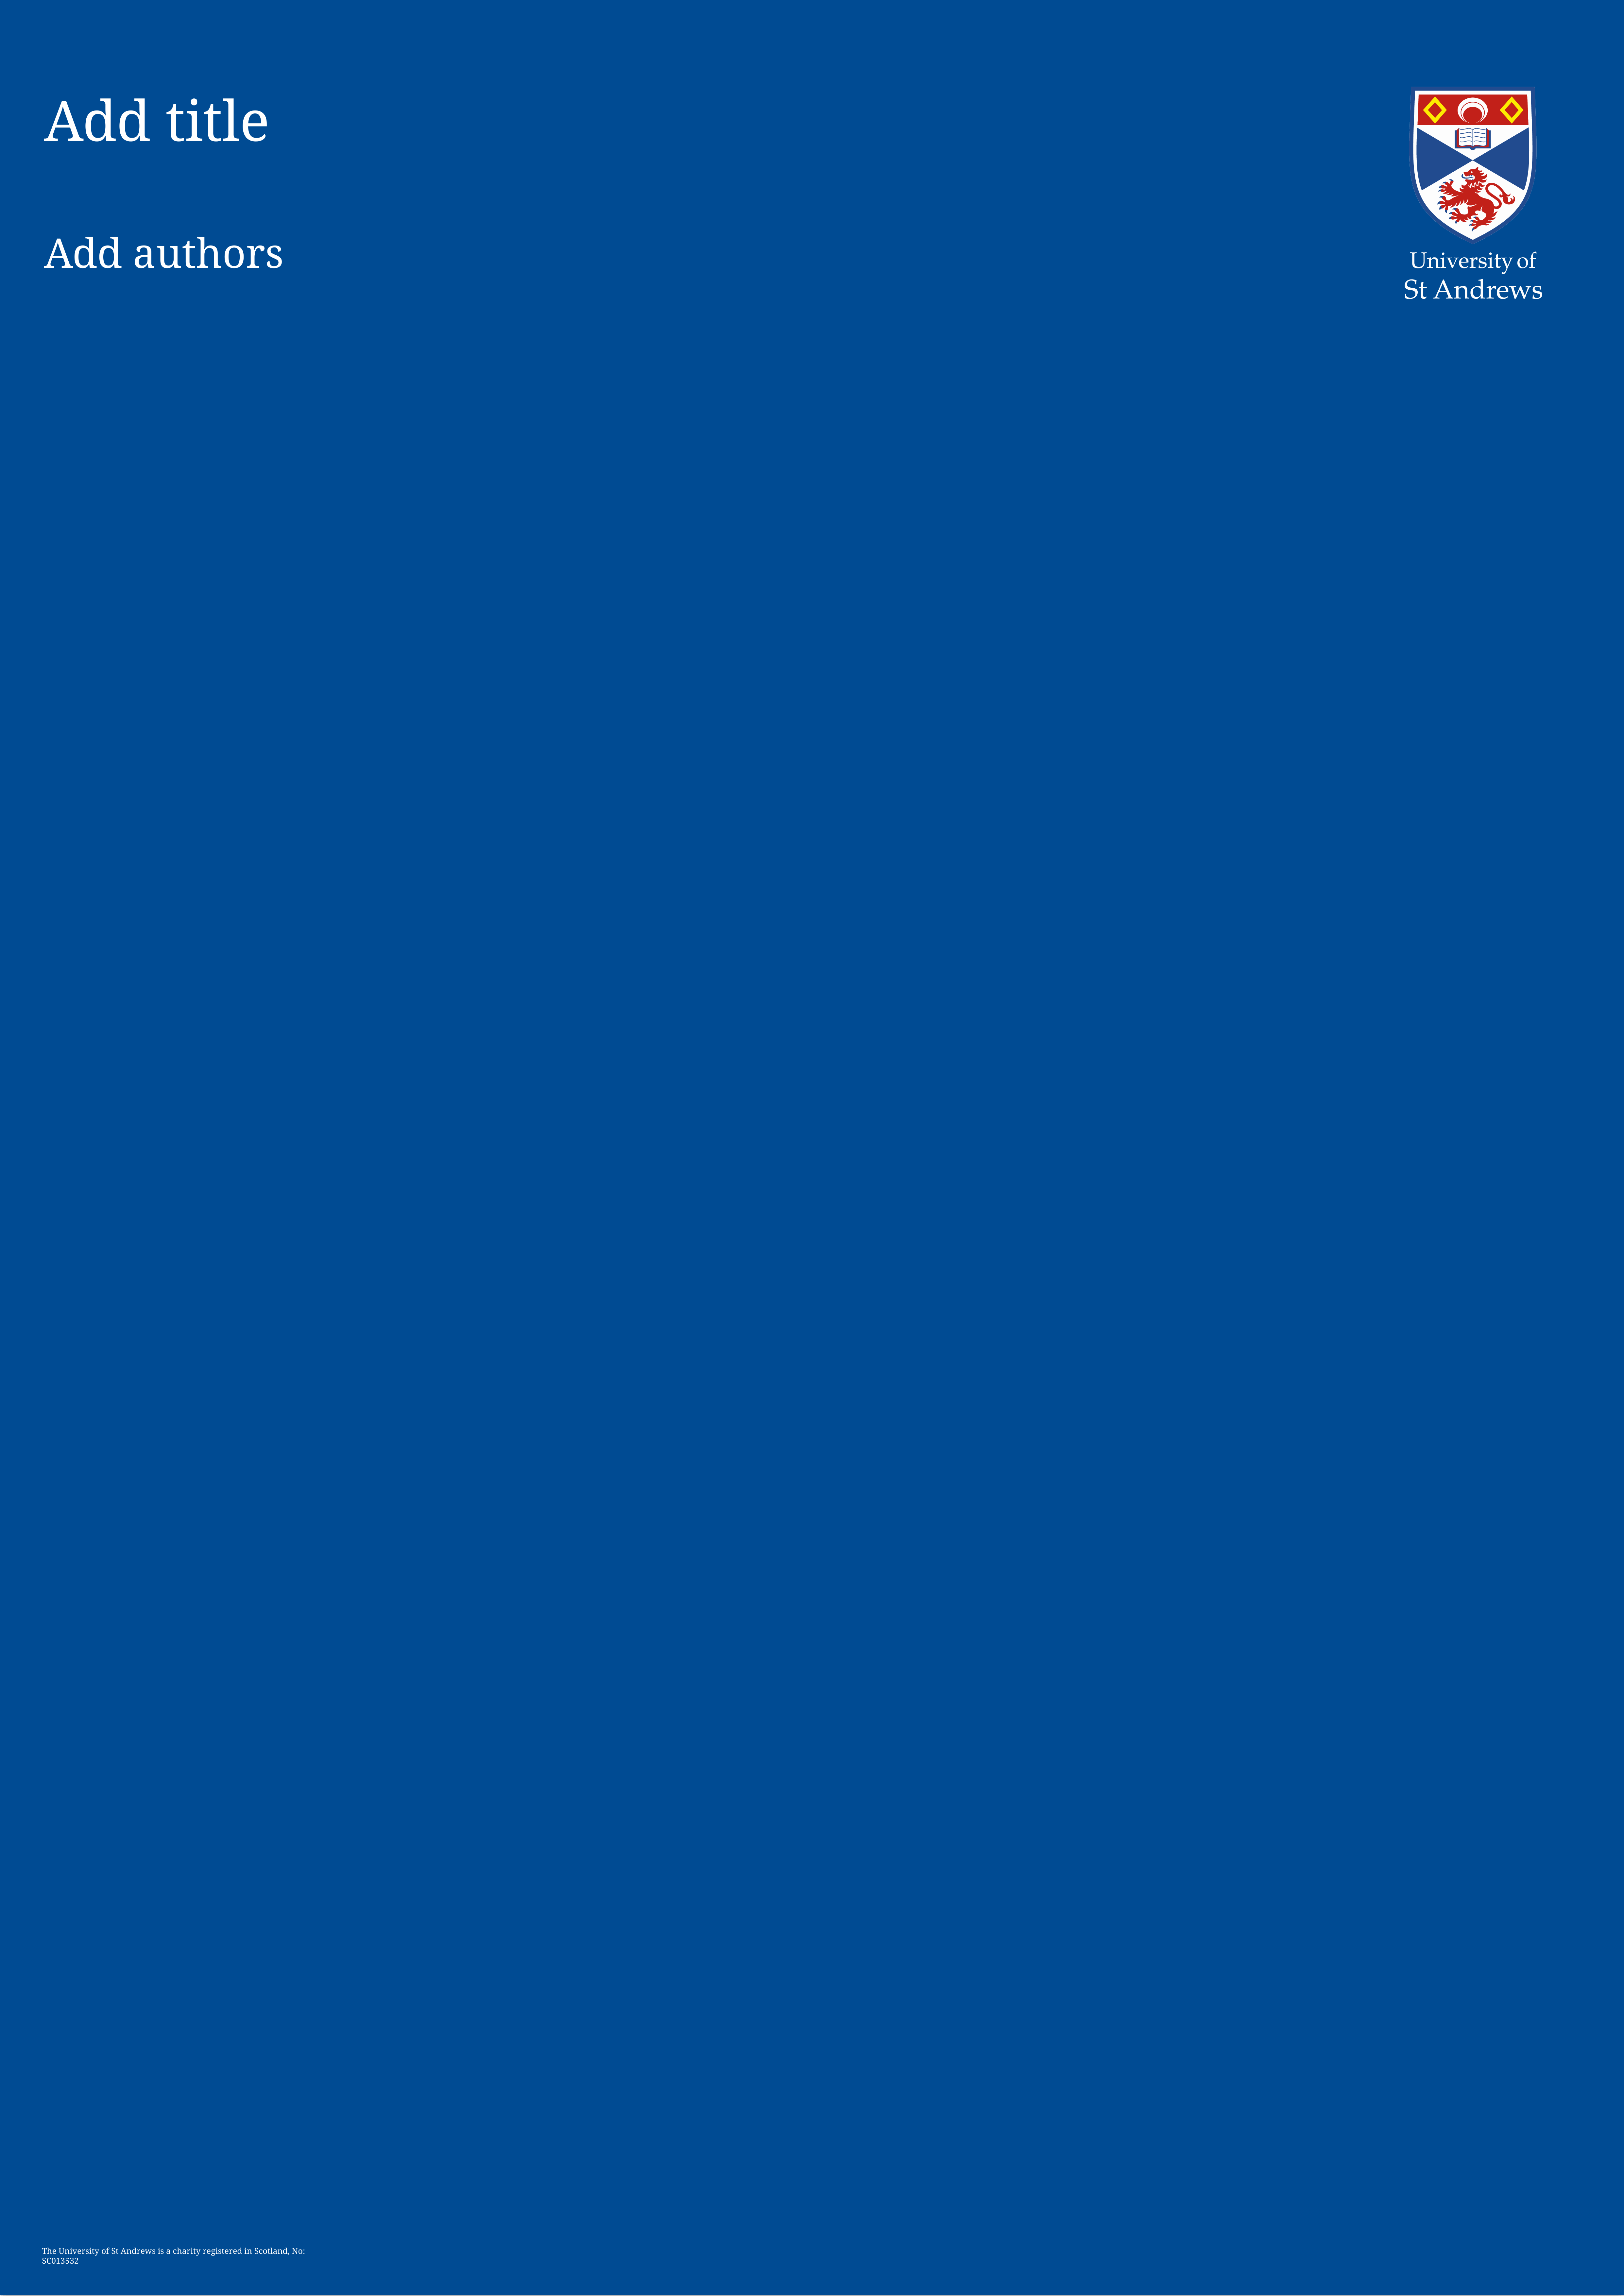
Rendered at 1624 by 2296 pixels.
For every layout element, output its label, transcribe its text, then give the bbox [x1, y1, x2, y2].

text_box [0, 0, 1624, 2295]
text_box Add authors [39, 225, 1318, 279]
text_box Add title [39, 83, 1318, 155]
text_box The University of St Andrews is a charity registered in Scotland, No: SC013532 [37, 2243, 333, 2268]
picture [1323, 7, 1623, 378]
